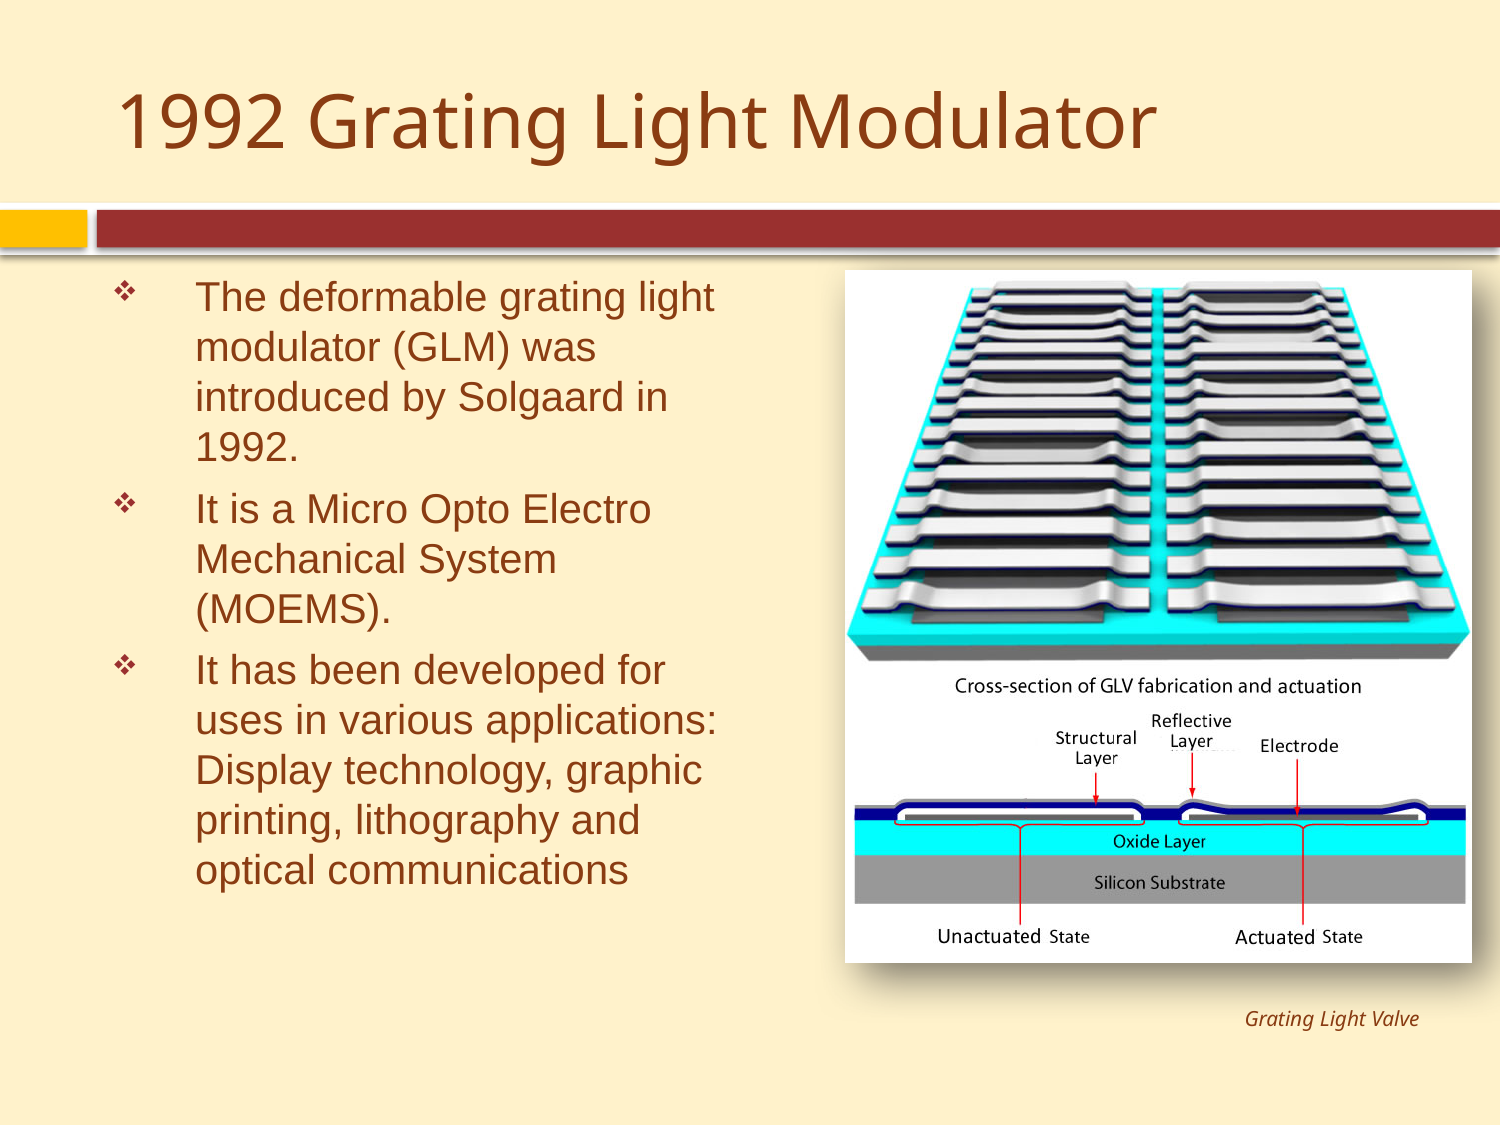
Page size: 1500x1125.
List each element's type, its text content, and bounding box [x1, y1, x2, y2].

picture [844, 269, 1473, 963]
text_box Grating Light Valve [1089, 1011, 1435, 1039]
list The deformable grating light modulator (GLM) was introduced by Solgaard in 1992. It is a Micro Opto Electro Mechanical System (MOEMS). It has been developed for uses in various applications: Display technology, graphic printing, lithography and optical communications [96, 262, 749, 1001]
title 1992 Grating Light Modulator [100, 37, 1438, 200]
